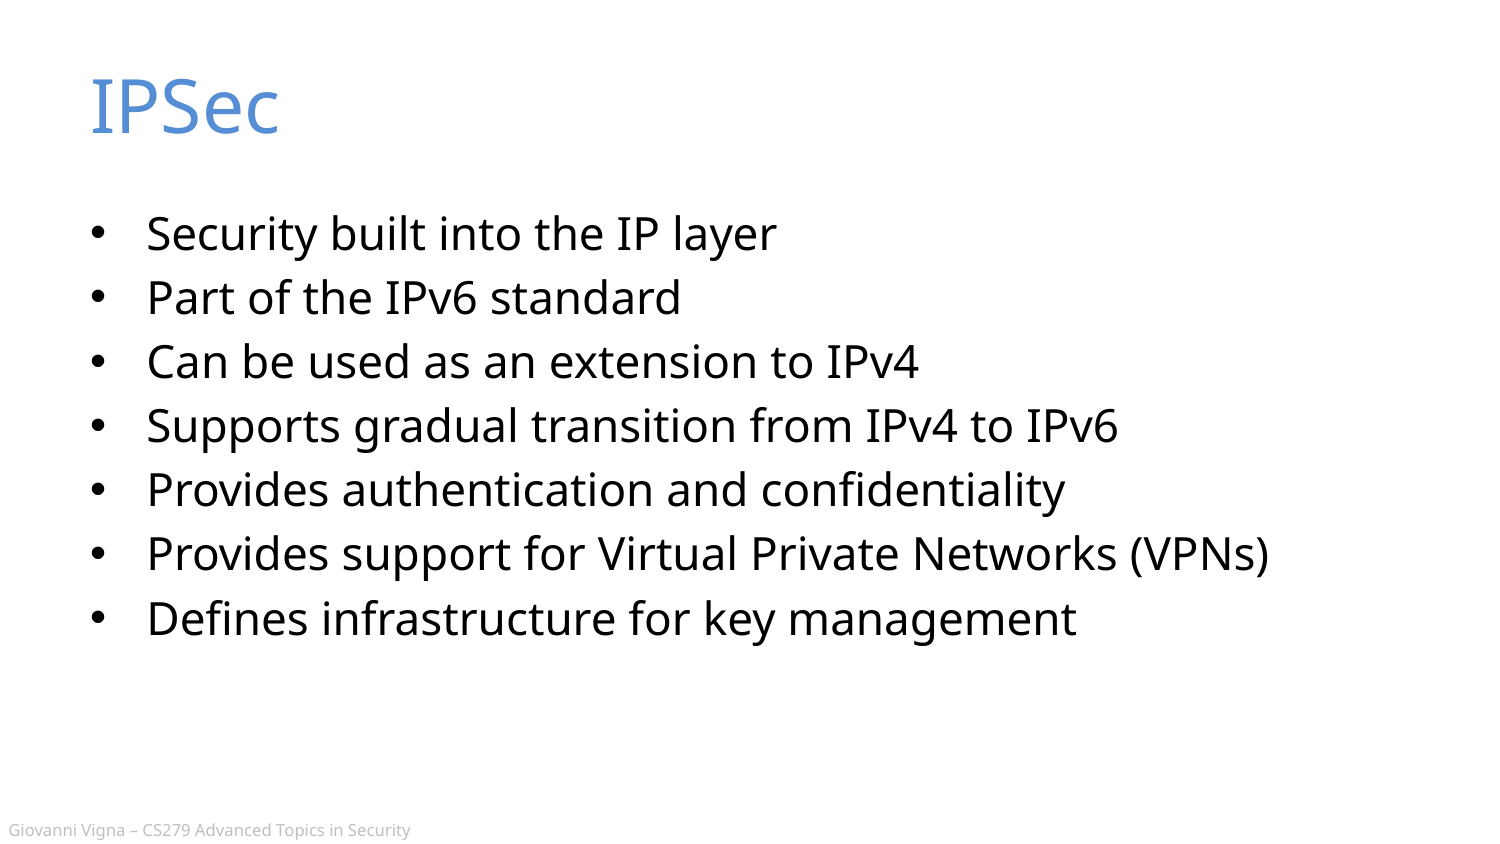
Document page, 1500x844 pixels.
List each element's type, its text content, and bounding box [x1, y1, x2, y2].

list Security built into the IP layer Part of the IPv6 standard Can be used as an extension to IPv4 Supports gradual transition from IPv4 to IPv6 Provides authentication and confidentiality Provides support for Virtual Private Networks (VPNs) Defines infrastructure for key management [75, 196, 1425, 813]
title IPSec [75, 33, 1425, 175]
